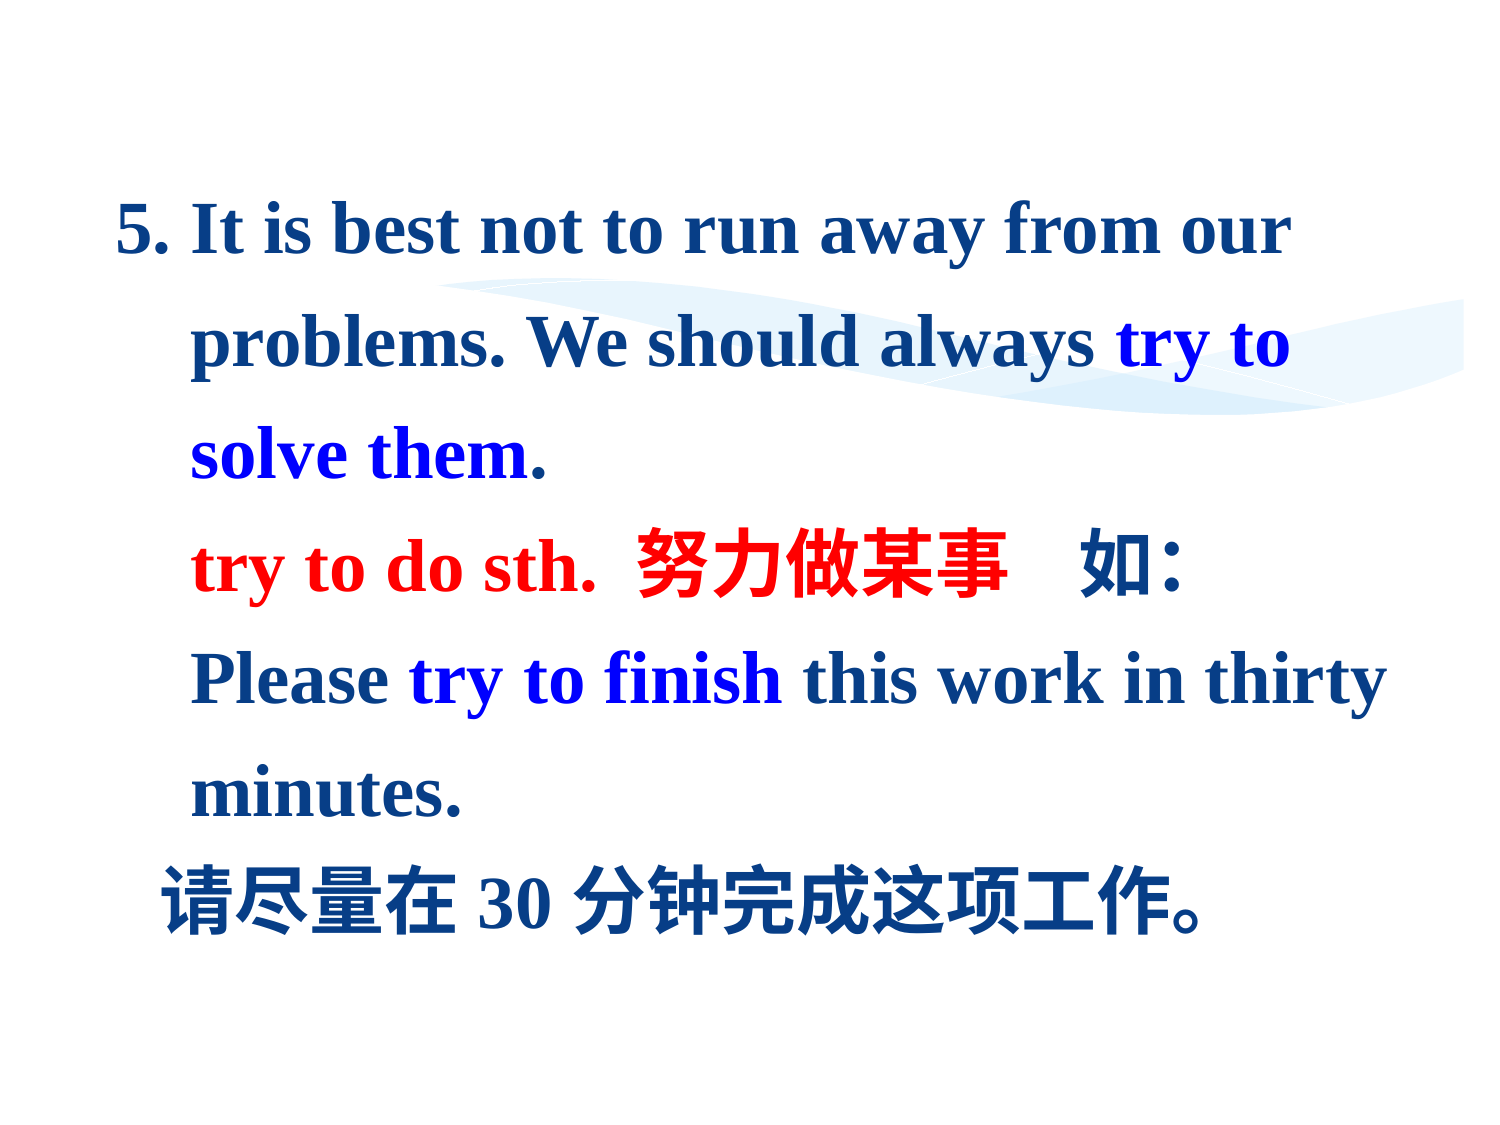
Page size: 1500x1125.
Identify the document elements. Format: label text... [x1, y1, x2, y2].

list 5. It is best not to run away from our problems. We should always try to solve them. try to do sth. 努力做某事 如： Please try to finish this work in thirty minutes. 请尽量在30分钟完成这项工作。 [100, 148, 1451, 929]
